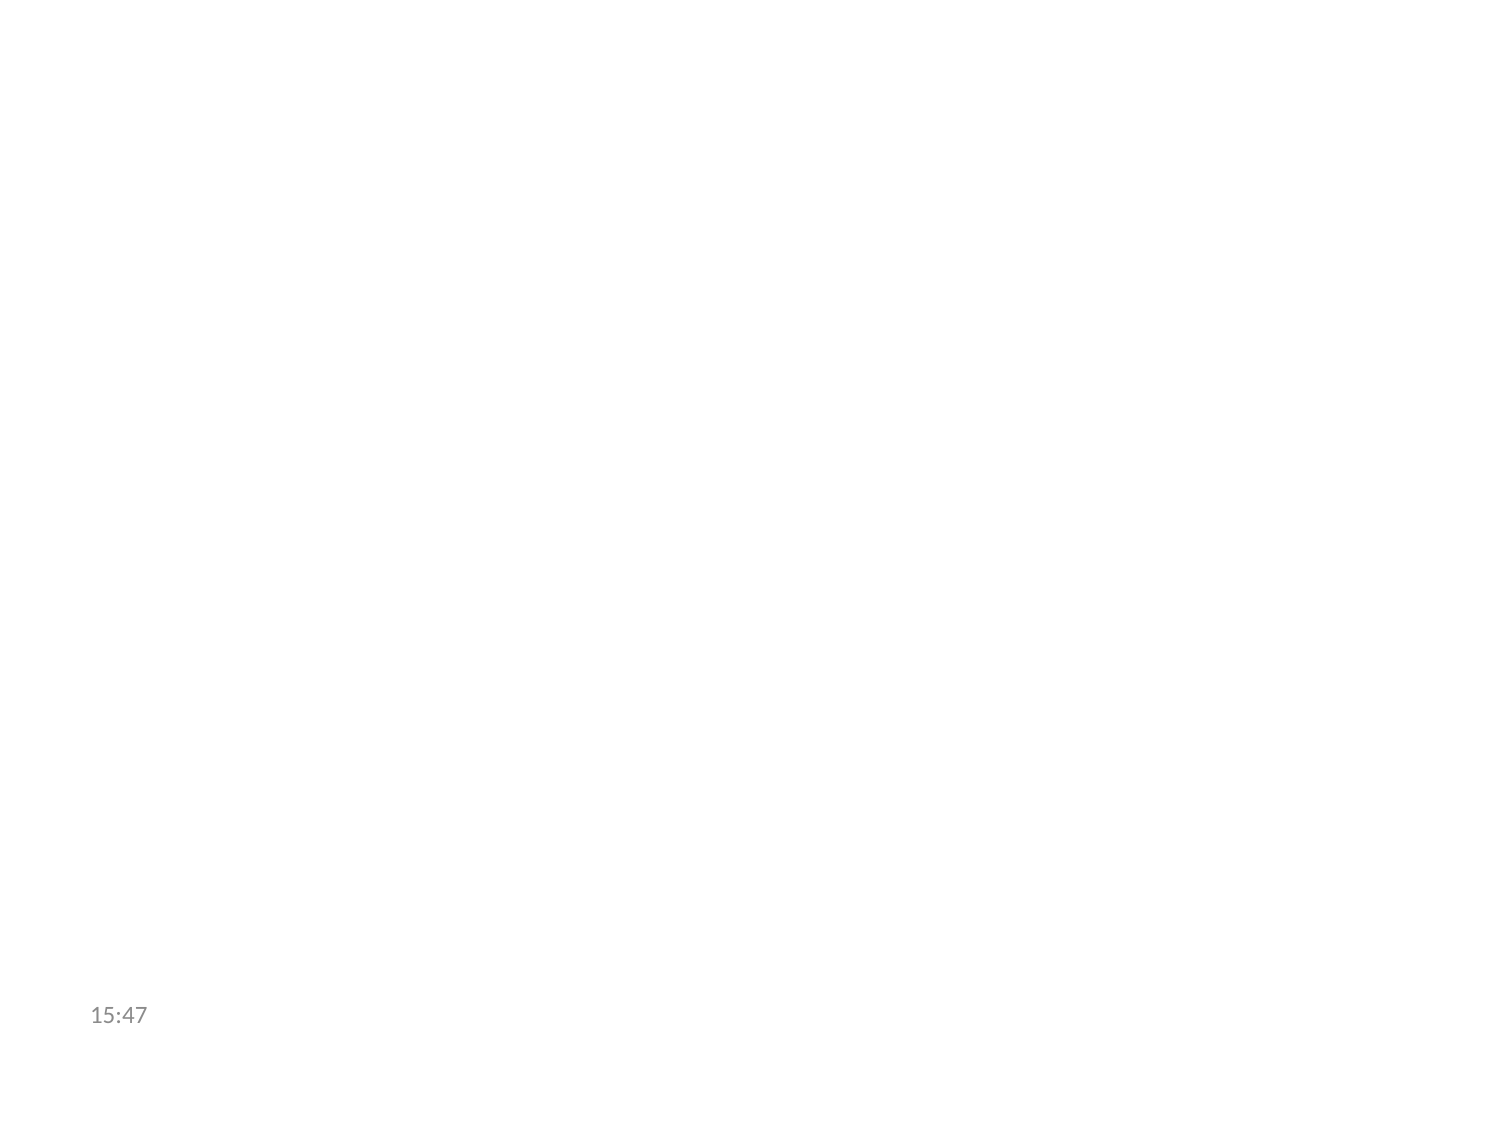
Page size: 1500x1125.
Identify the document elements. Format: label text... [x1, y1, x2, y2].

text_box 15:35 [75, 983, 425, 1044]
